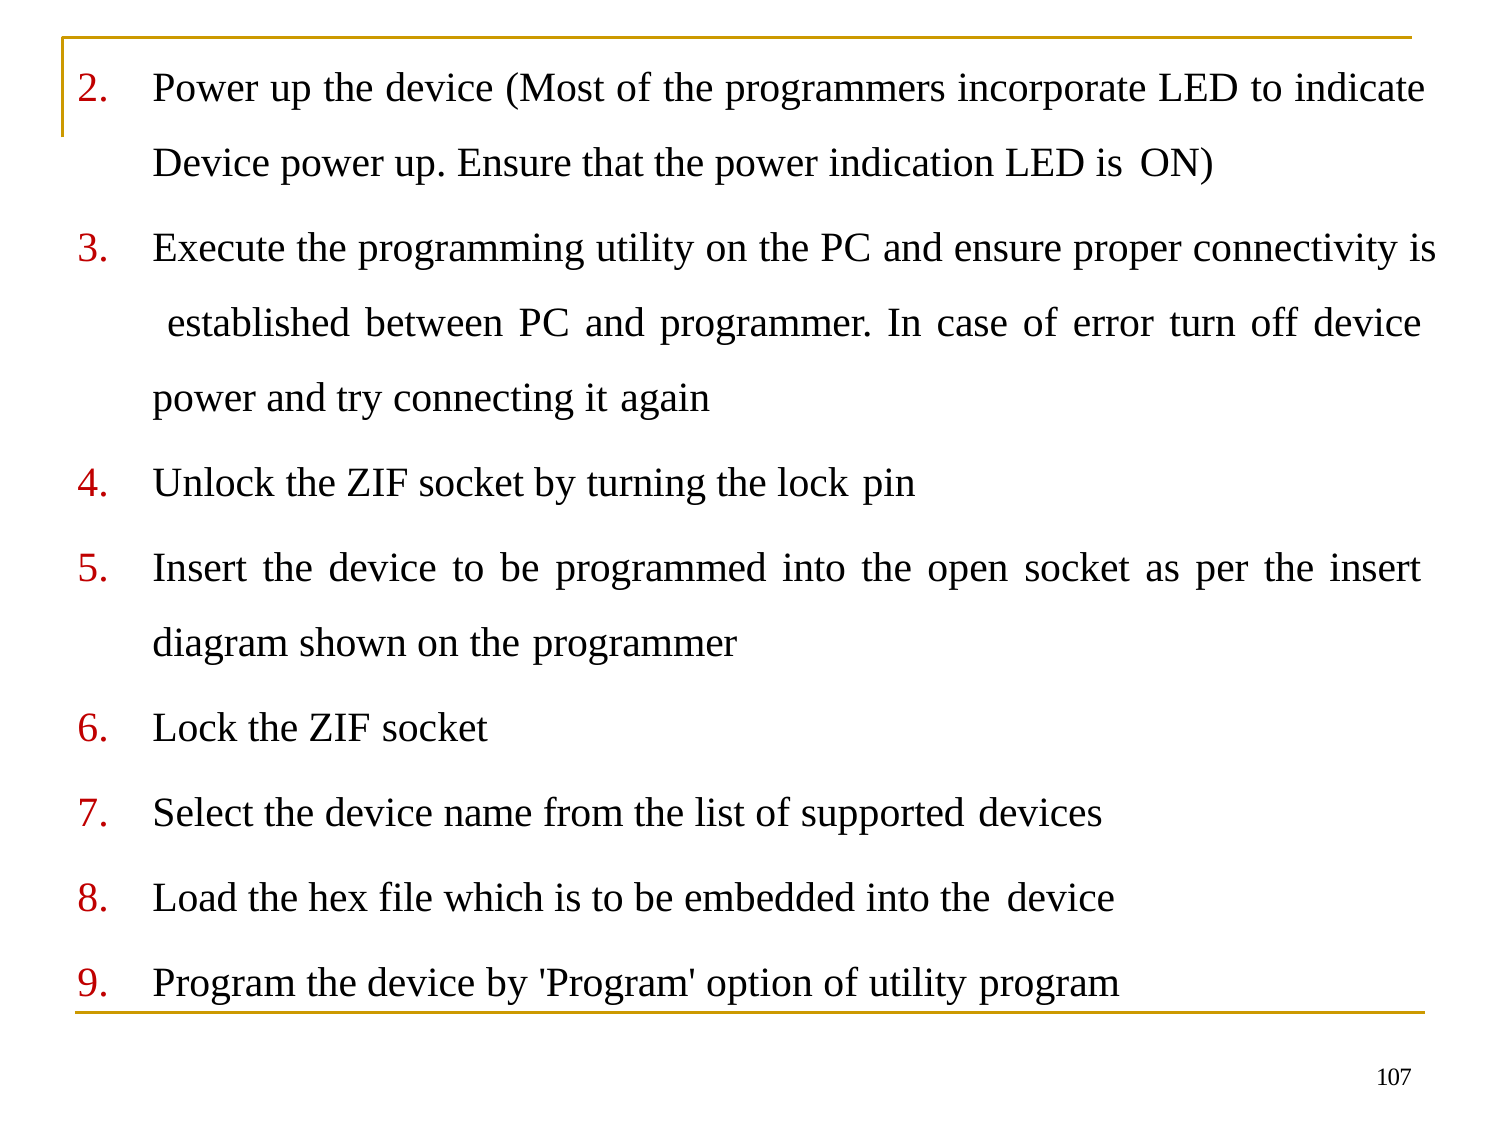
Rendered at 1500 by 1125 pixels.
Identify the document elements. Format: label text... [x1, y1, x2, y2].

text_box Power up the device (Most of the programmers incorporate LED to indicate Device power up. Ensure that the power indication LED is ON) Execute the programming utility on the PC and ensure proper connectivity is established between PC and programmer. In case of error turn off device power and try connecting it again Unlock the ZIF socket by turning the lock pin Insert the device to be programmed into the open socket as per the insert diagram shown on the programmer Lock the ZIF socket Select the device name from the list of supported devices Load the hex file which is to be embedded into the device Program the device by 'Program' option of utility program [75, 32, 1438, 1005]
text_box 107 [1369, 1061, 1417, 1091]
